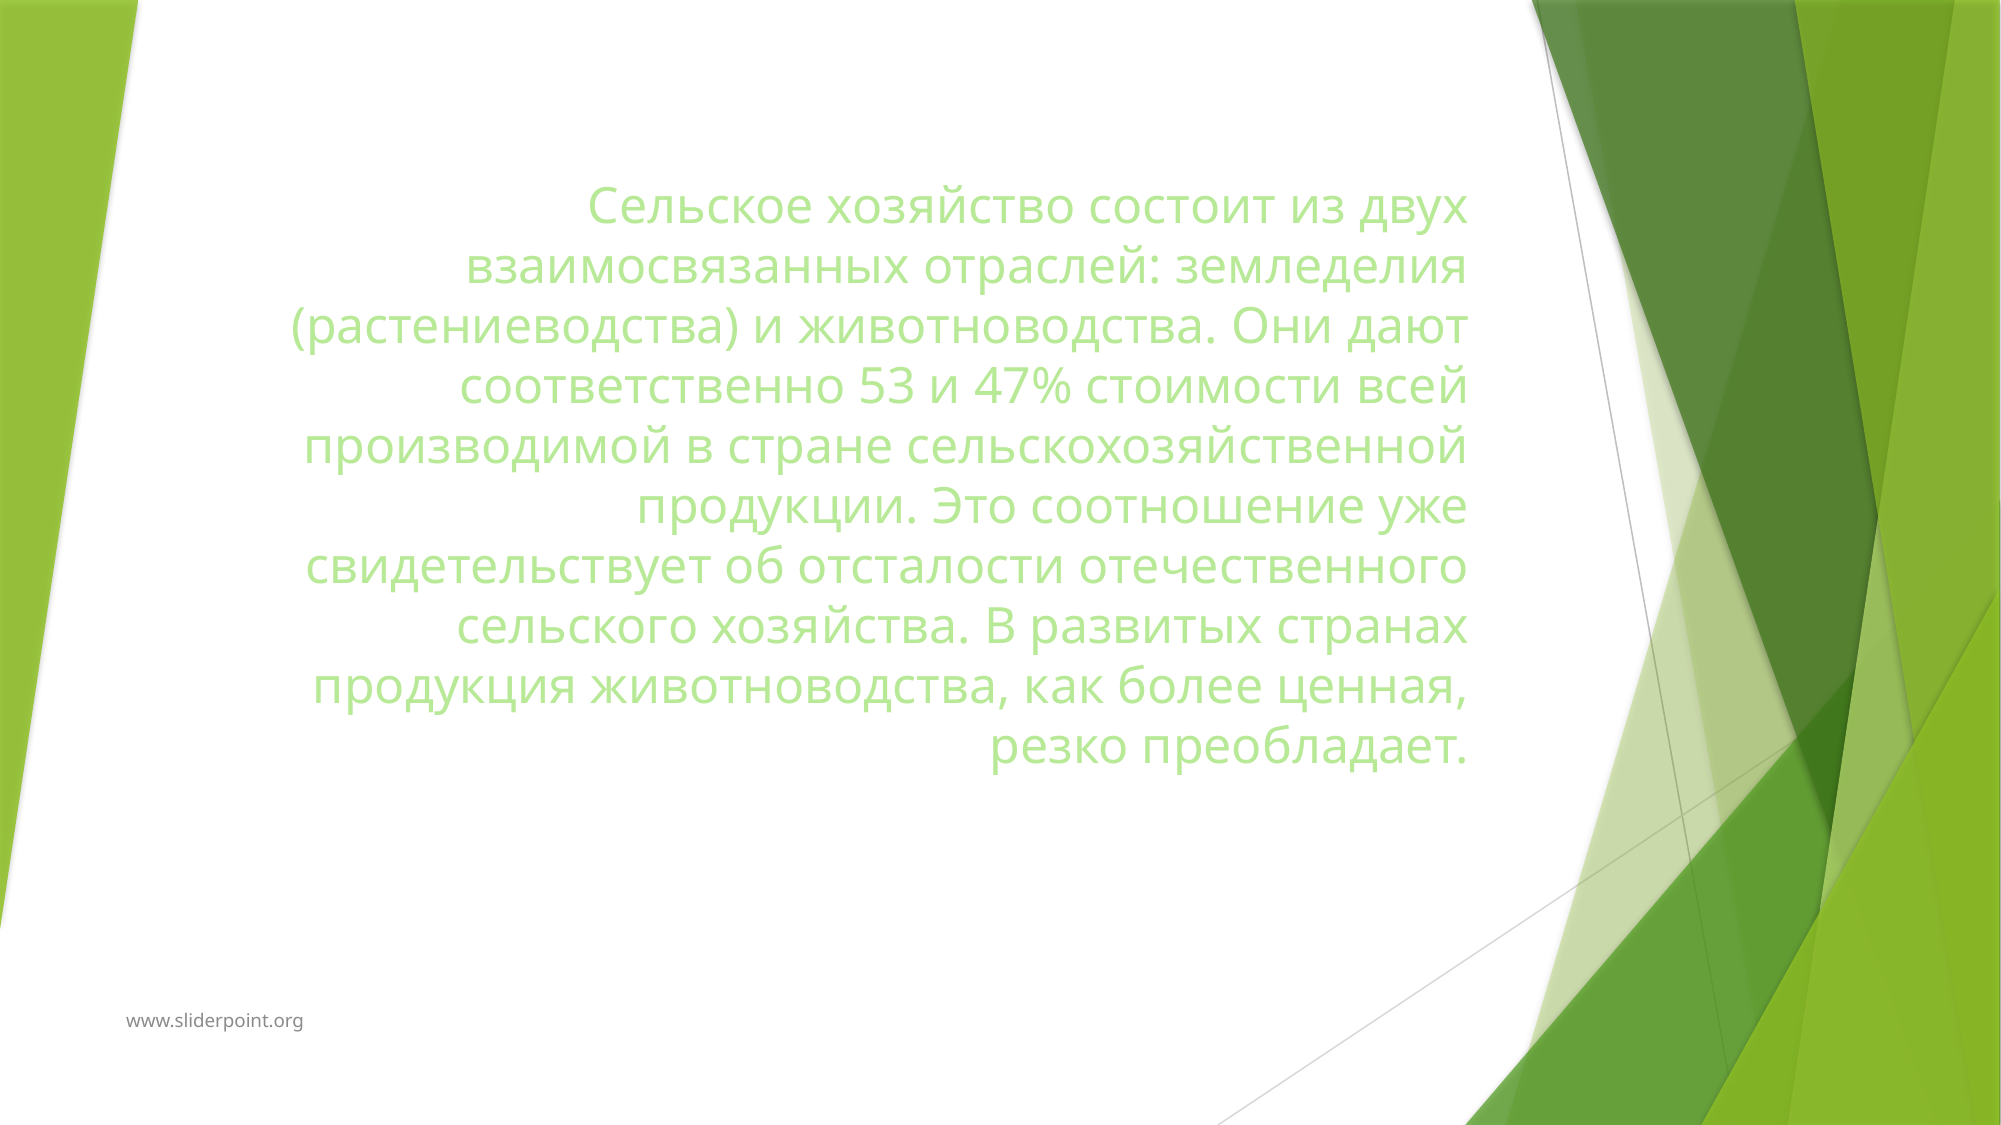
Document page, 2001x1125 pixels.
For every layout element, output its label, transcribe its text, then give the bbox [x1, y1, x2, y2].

title Сельское хозяйство состоит из двух взаимосвязанных отраслей: земледелия (растениеводства) и животноводства. Они дают соответственно 53 и 47% стоимости всей производимой в стране сельскохозяйственной продукции. Это соотношение уже свидетельствует об отсталости отечественного сельского хозяйства. В развитых странах продукция животноводства, как более ценная, резко преобладает. [210, 510, 1485, 781]
footer www.sliderpoint.org [111, 991, 1145, 1051]
